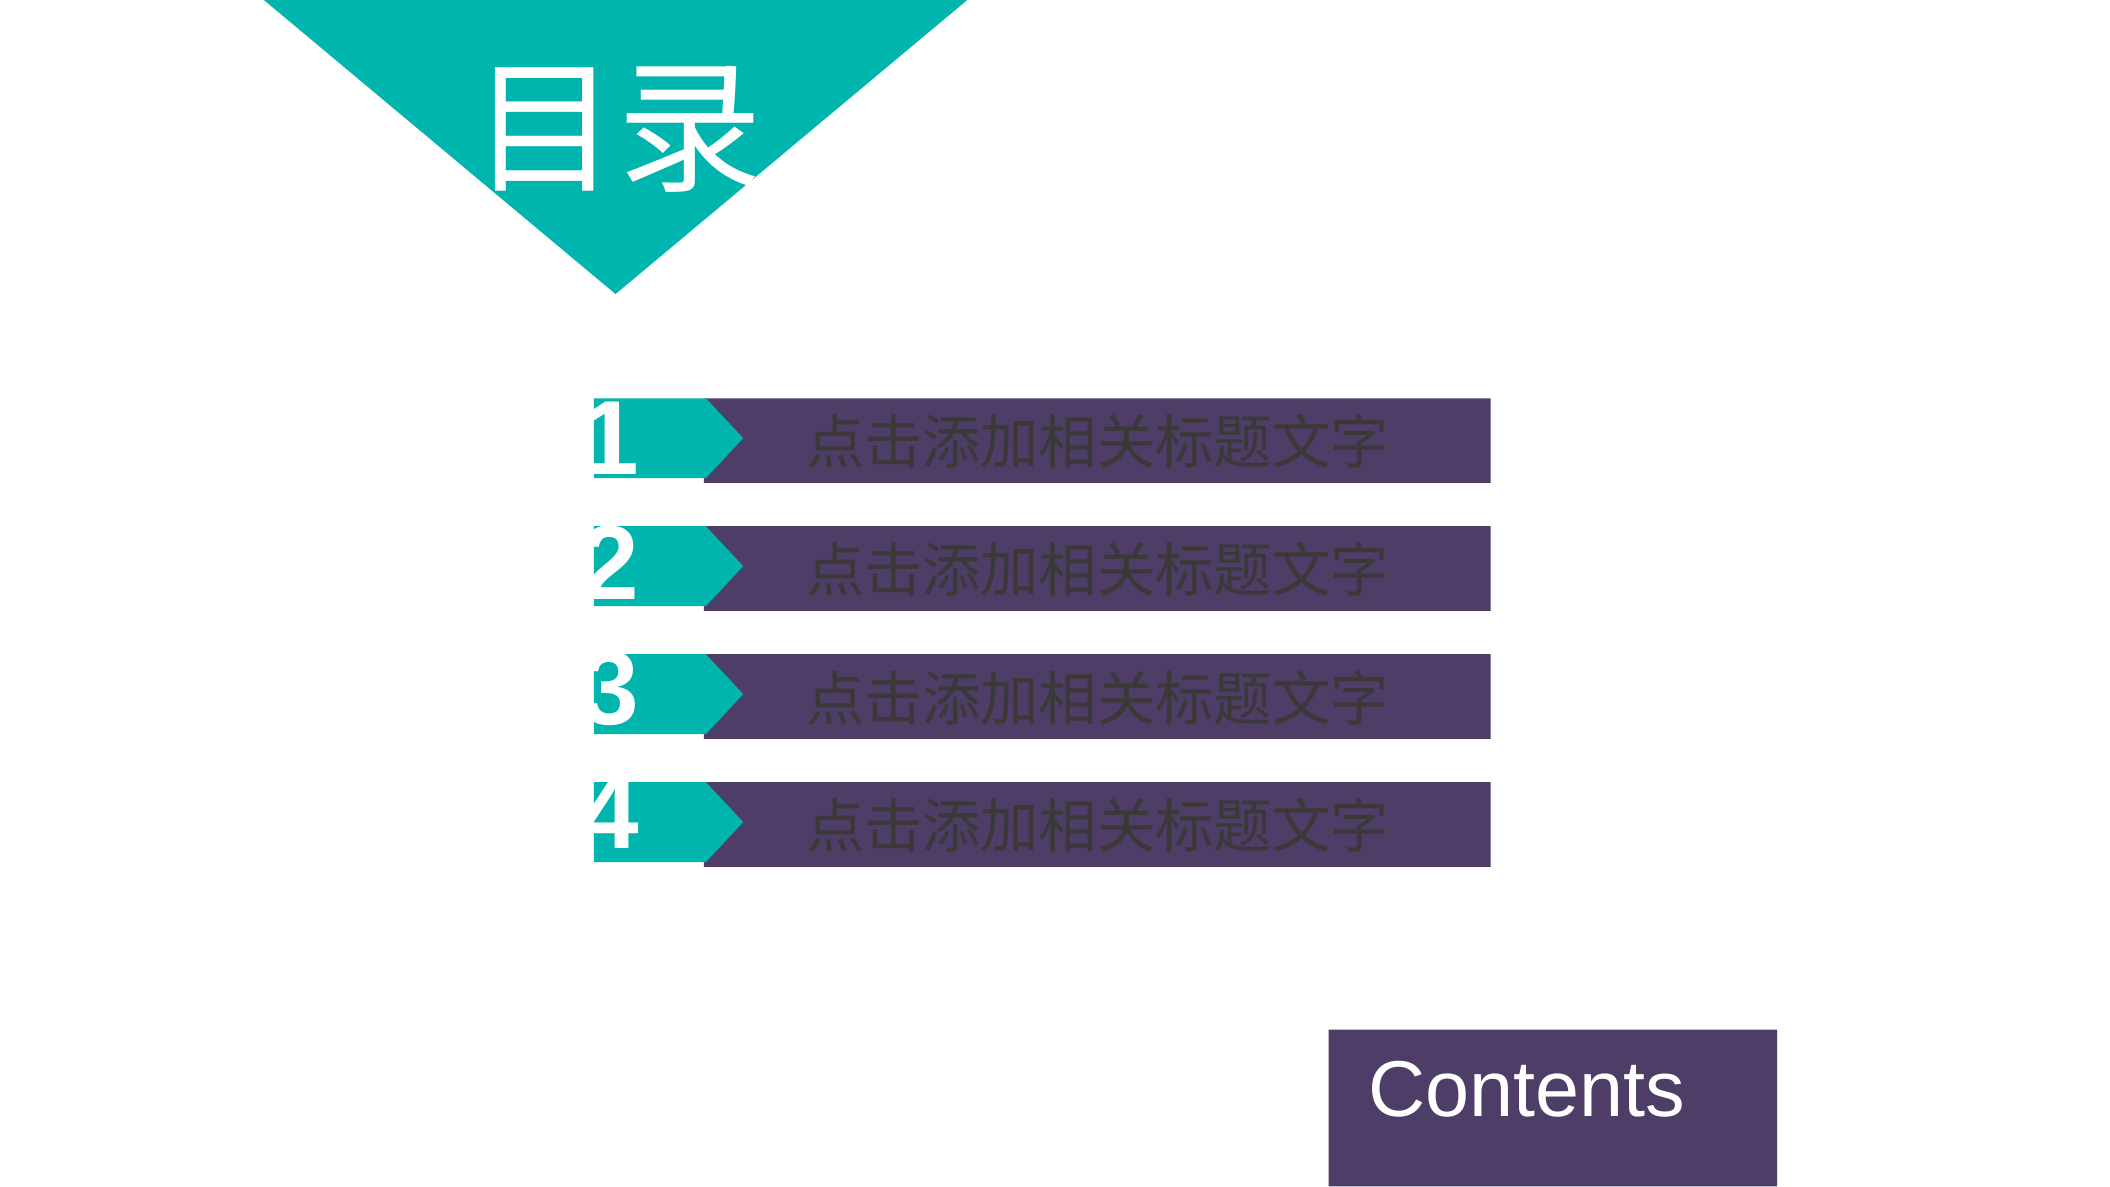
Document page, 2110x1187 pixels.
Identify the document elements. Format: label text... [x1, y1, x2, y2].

text_box 4 [566, 735, 655, 878]
text_box Contents [1353, 1029, 1750, 1140]
text_box 目录 [457, 27, 778, 217]
text_box [655, 654, 744, 735]
text_box 3 [566, 611, 655, 735]
text_box [523, 217, 708, 295]
text_box 点击添加相关标题文字 [703, 654, 1491, 739]
text_box 点击添加相关标题文字 [703, 398, 1491, 483]
text_box [655, 782, 744, 863]
text_box 点击添加相关标题文字 [703, 782, 1491, 867]
text_box 点击添加相关标题文字 [703, 526, 1491, 611]
text_box [655, 398, 744, 479]
text_box 1 [566, 362, 655, 486]
text_box 2 [566, 486, 655, 611]
text_box [655, 526, 744, 607]
text_box [1328, 1029, 1778, 1187]
text_box [263, 0, 968, 162]
